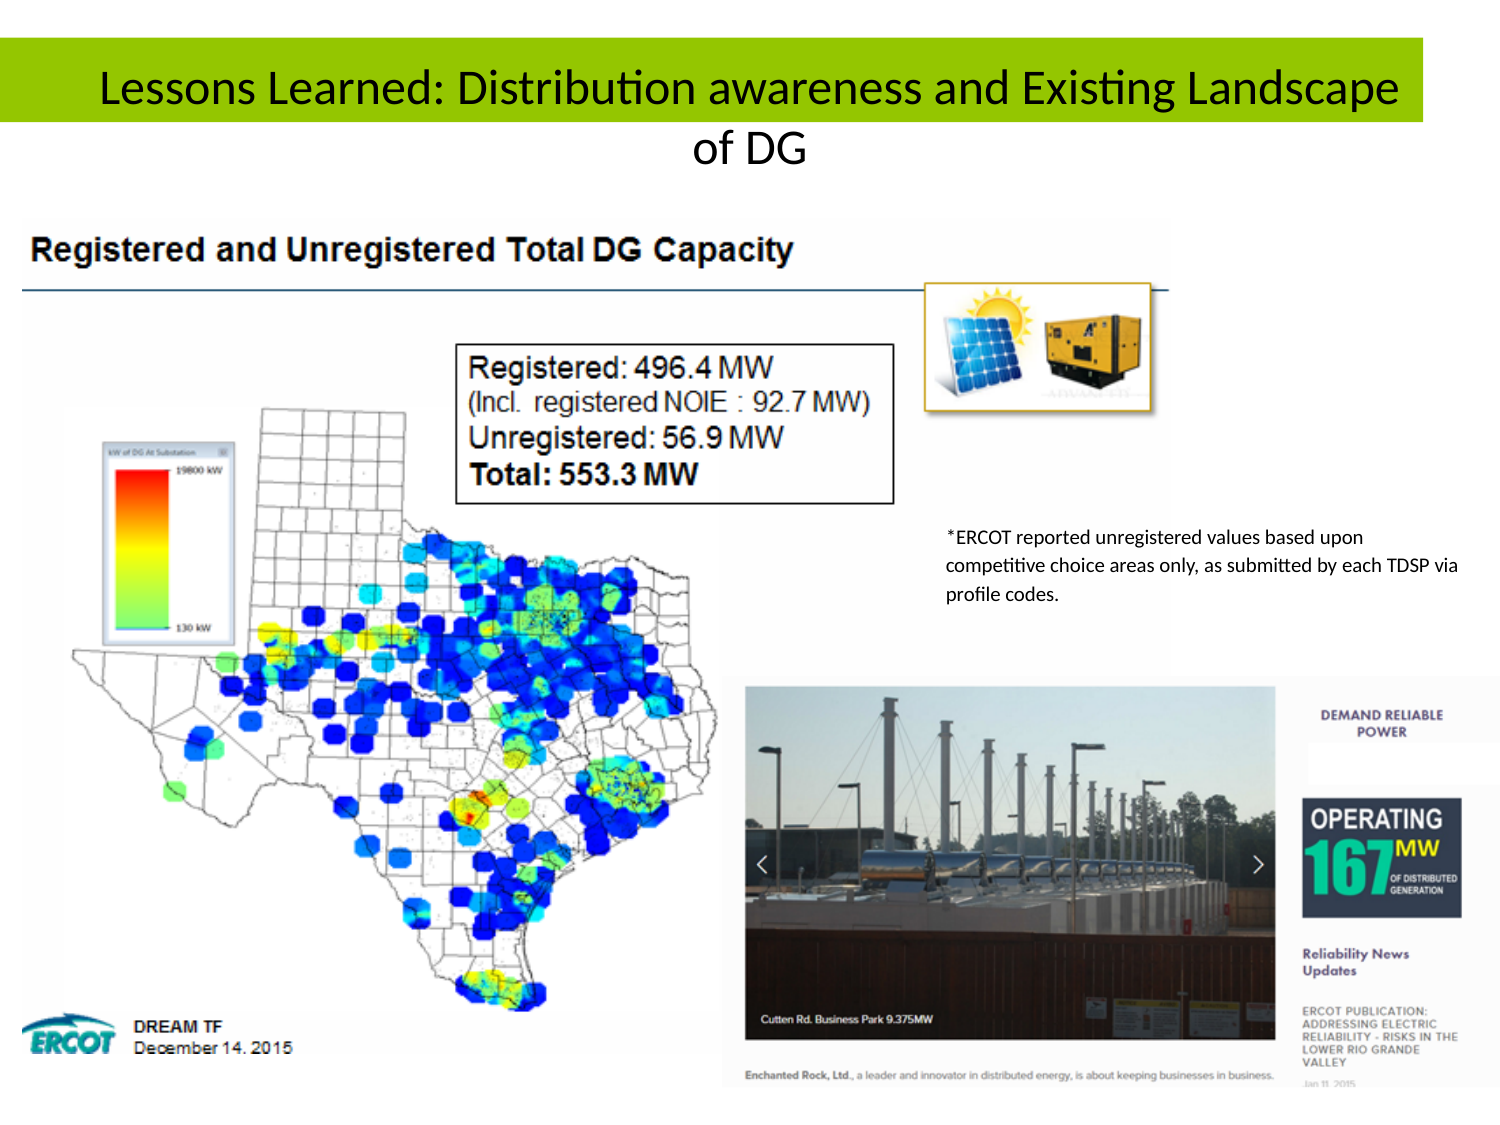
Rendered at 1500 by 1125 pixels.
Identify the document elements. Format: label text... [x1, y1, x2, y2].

text_box *ERCOT reported unregistered values based upon competitive choice areas only, as submitted by each TDSP via profile codes. [1176, 520, 1466, 598]
title Lessons Learned: Distribution awareness and Existing Landscape of DG [75, 20, 1425, 208]
picture [22, 218, 1500, 1094]
